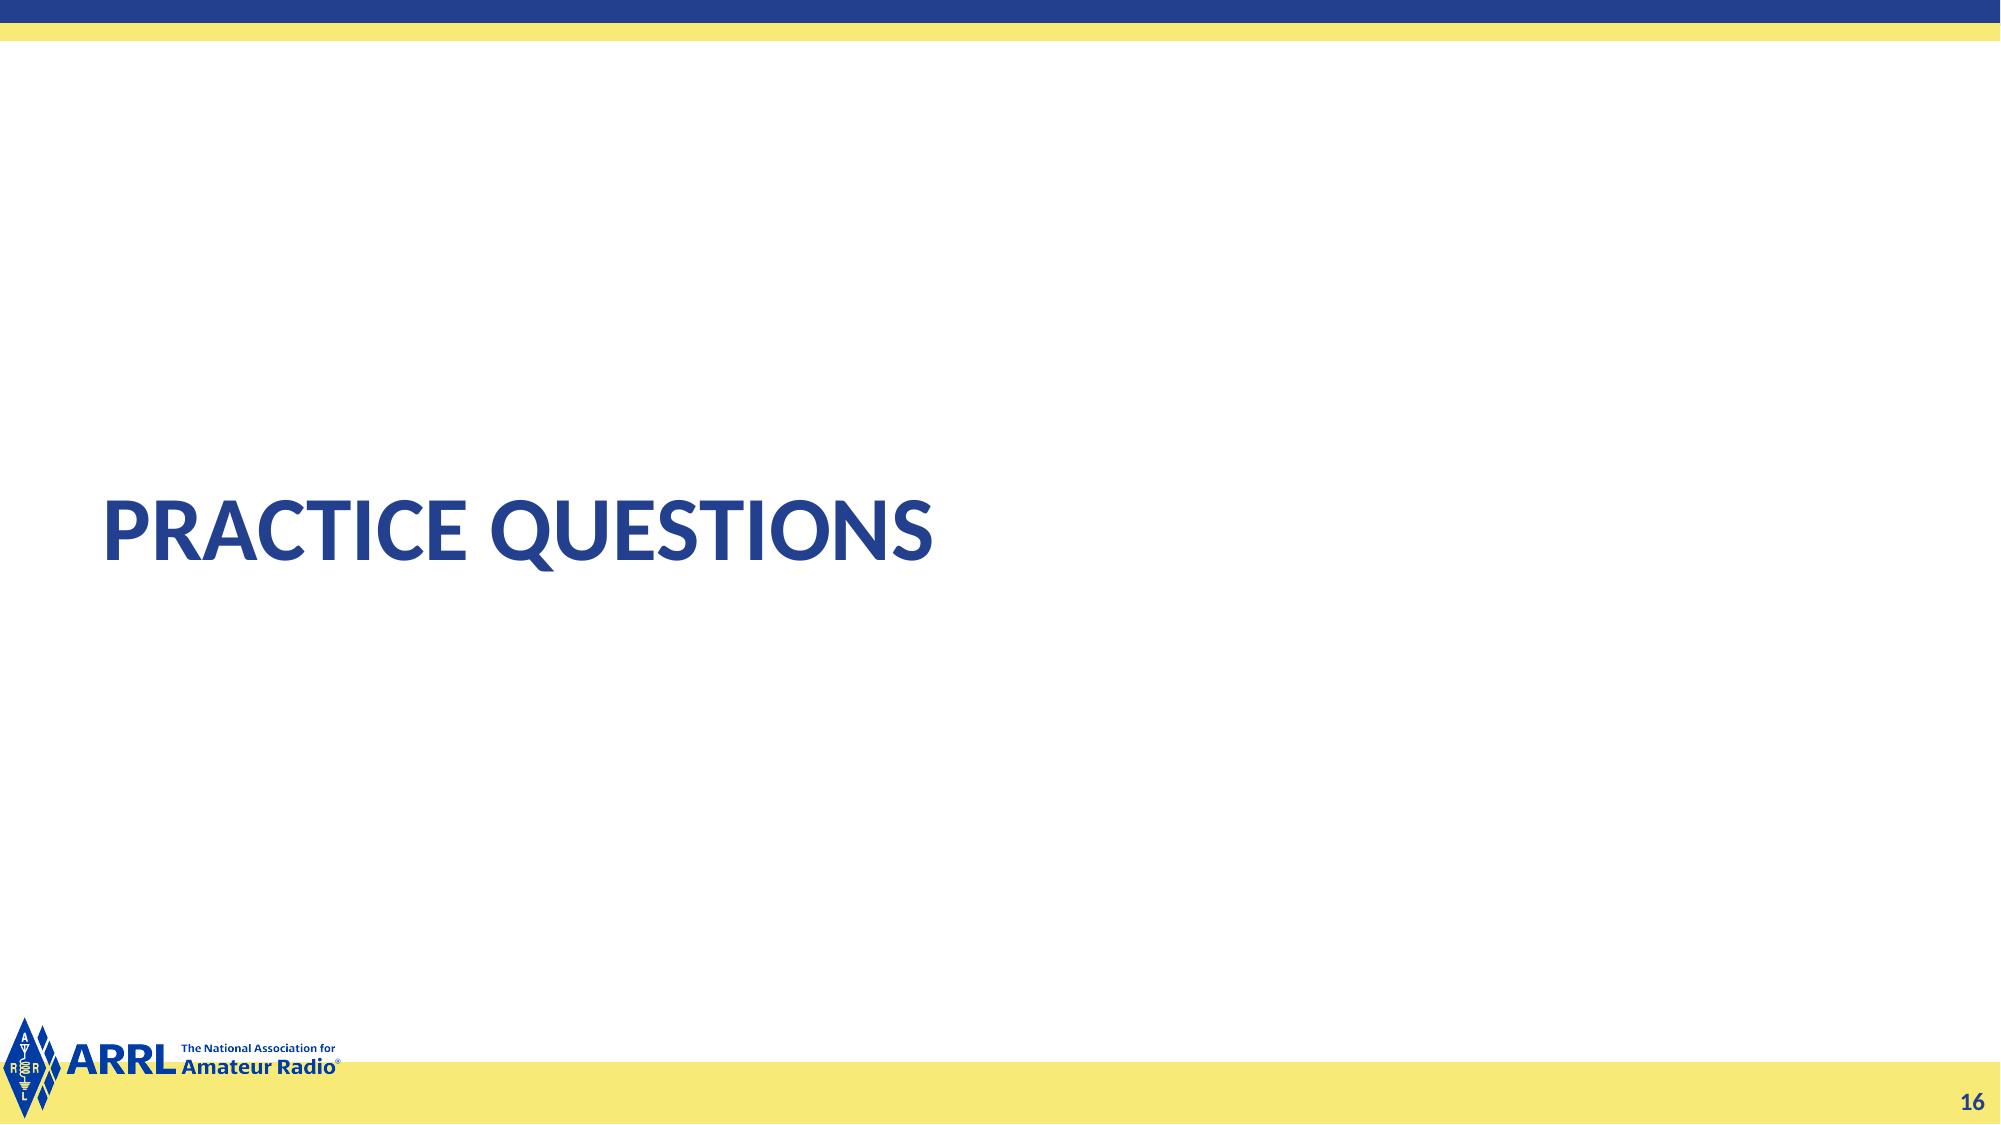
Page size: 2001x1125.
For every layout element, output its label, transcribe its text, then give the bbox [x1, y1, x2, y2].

picture [1, 1015, 342, 1121]
title PRACTICE QUESTIONS [87, 437, 1888, 625]
